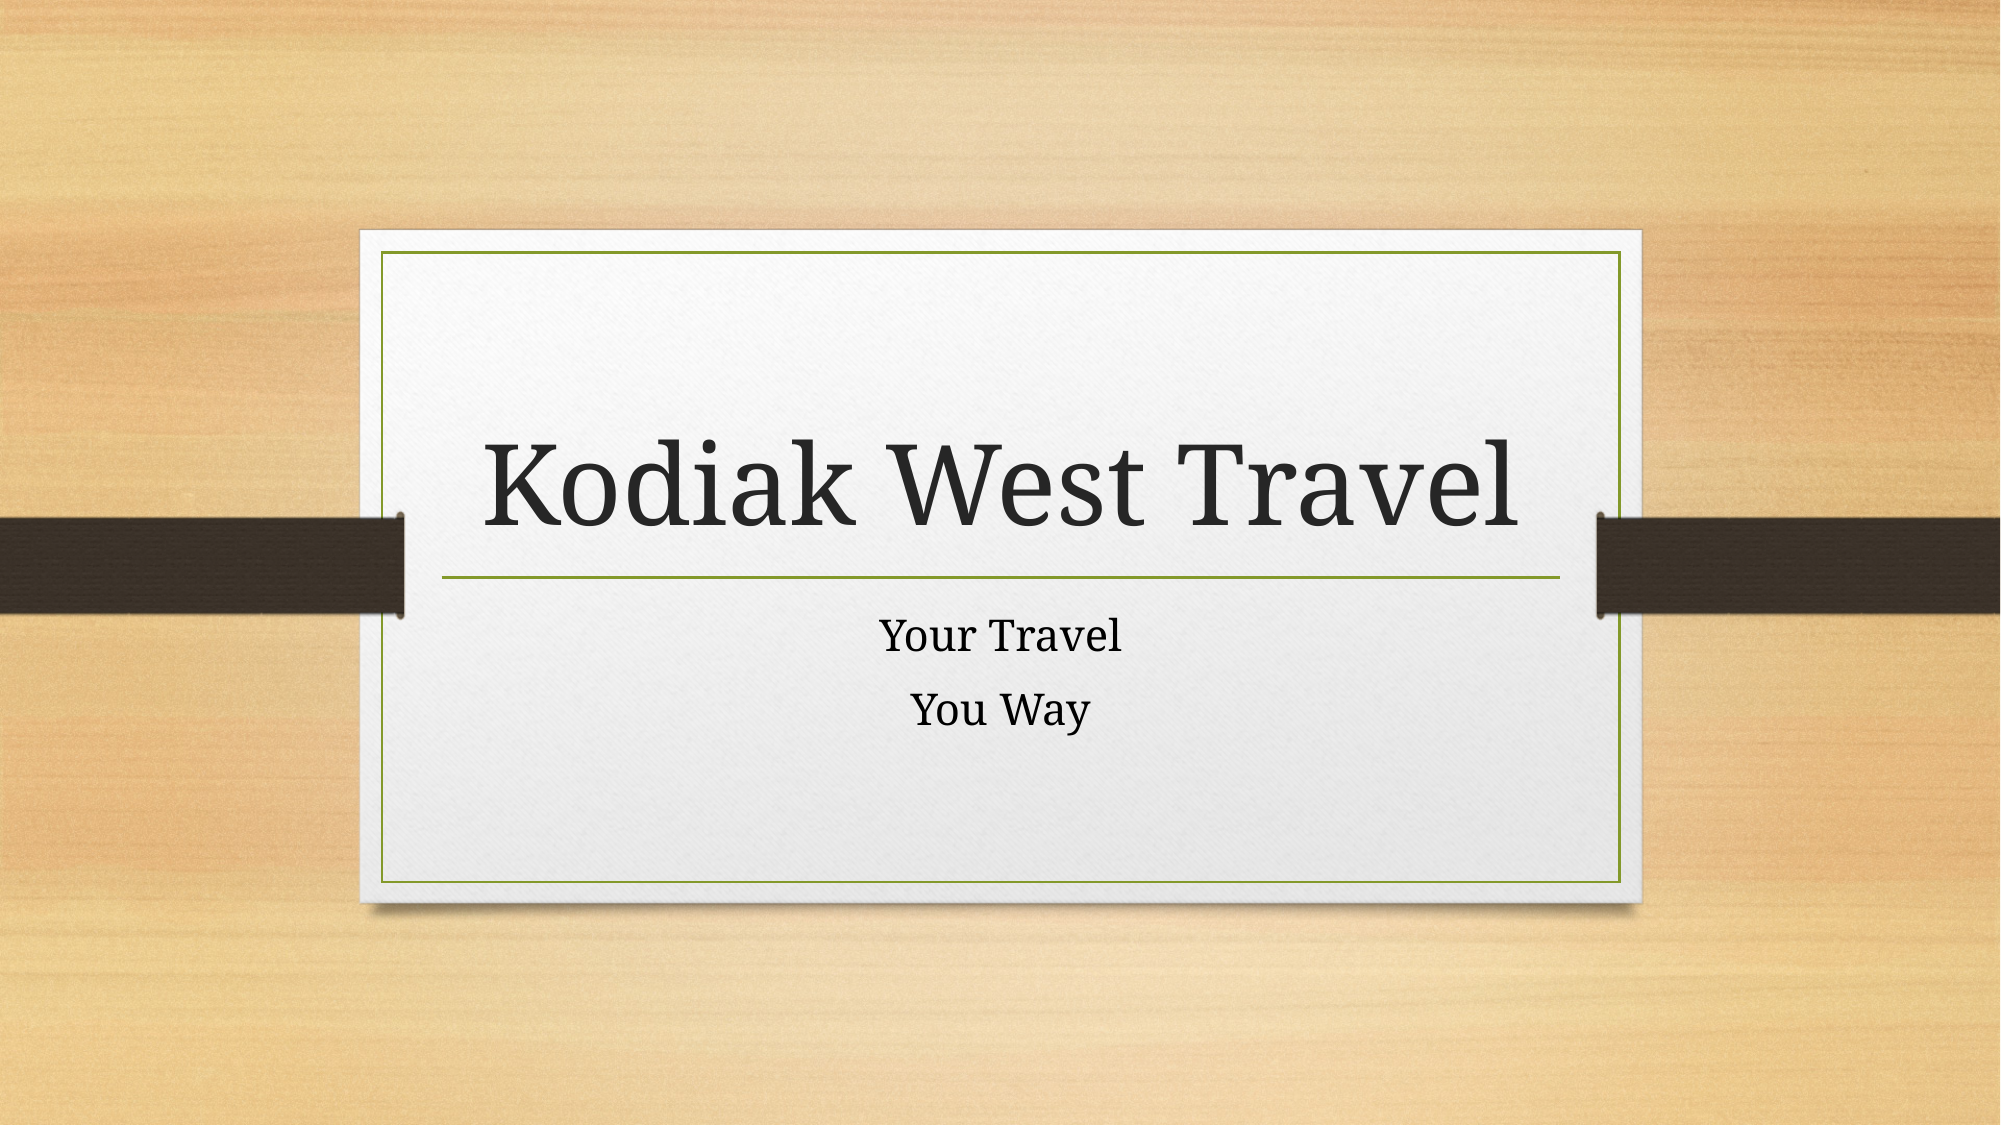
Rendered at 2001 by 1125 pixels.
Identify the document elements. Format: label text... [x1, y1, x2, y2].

title Kodiak West Travel [441, 306, 1560, 556]
subtitle Your Travel You Way [441, 600, 1560, 817]
picture [0, 0, 2001, 1125]
